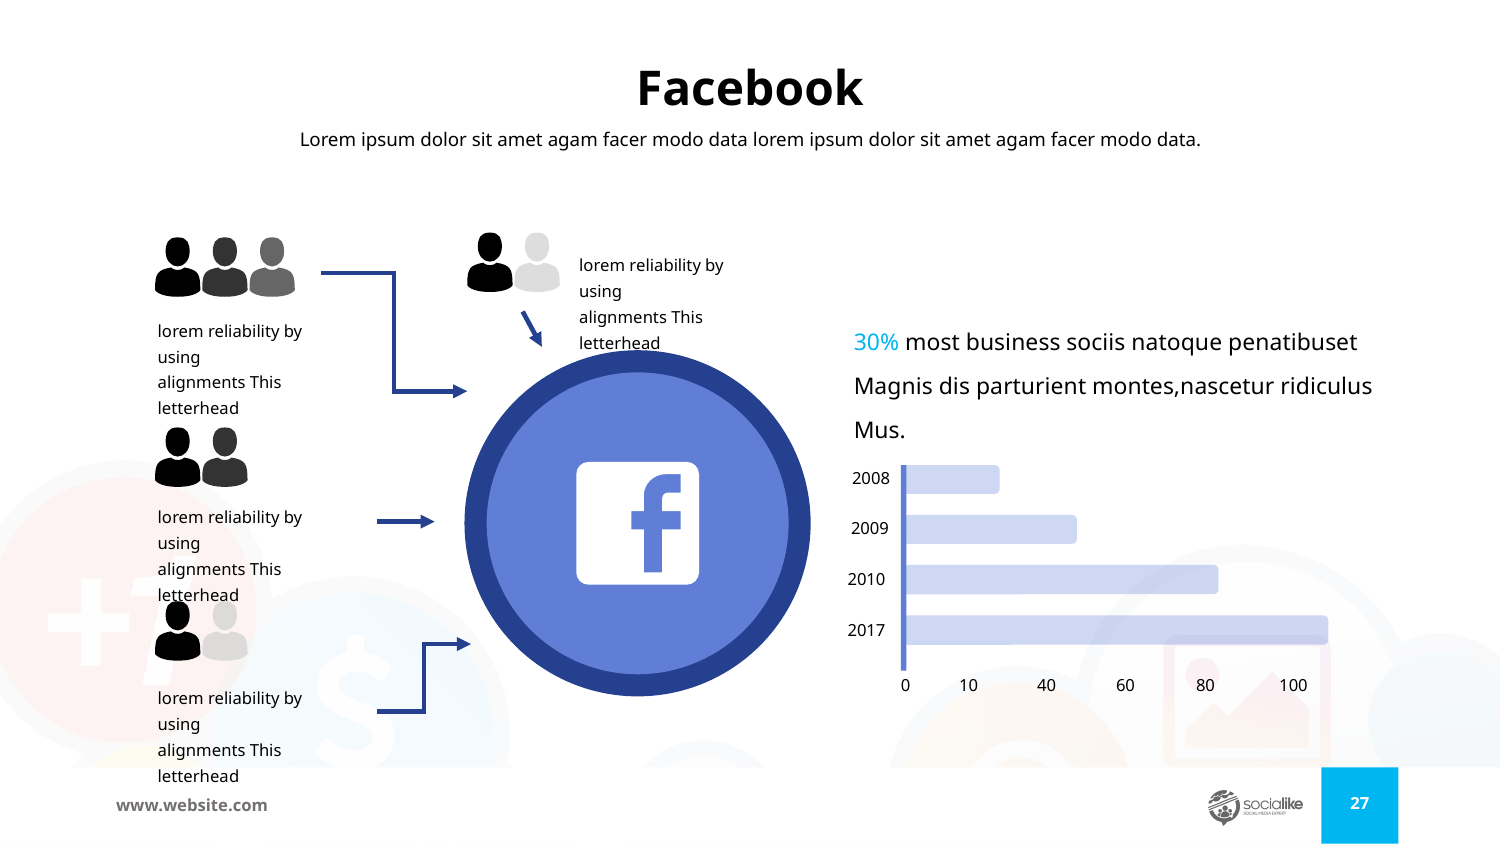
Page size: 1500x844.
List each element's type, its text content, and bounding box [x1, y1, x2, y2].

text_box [320, 272, 468, 392]
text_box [464, 349, 811, 697]
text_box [154, 600, 248, 661]
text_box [154, 237, 295, 298]
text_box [376, 643, 472, 712]
footer www.website.com [104, 785, 373, 824]
text_box 30% most business sociis natoque penatibuset Magnis dis parturient montes,nascetur ridiculus Mus. [842, 305, 1397, 431]
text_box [522, 311, 543, 347]
slide_number ‹#› [1322, 782, 1397, 827]
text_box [514, 232, 560, 293]
title Facebook [103, 59, 1397, 120]
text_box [1208, 790, 1303, 826]
text_box lorem reliability by using alignments This letterhead [146, 495, 359, 548]
text_box lorem reliability by using alignments This letterhead [146, 308, 315, 362]
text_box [467, 232, 512, 293]
text_box lorem reliability by using alignments This letterhead [567, 243, 781, 296]
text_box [154, 427, 248, 488]
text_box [826, 462, 1329, 700]
list Lorem ipsum dolor sit amet agam facer modo data lorem ipsum dolor sit amet agam facer modo data. [103, 120, 1397, 160]
text_box lorem reliability by using alignments This letterhead [146, 676, 359, 729]
